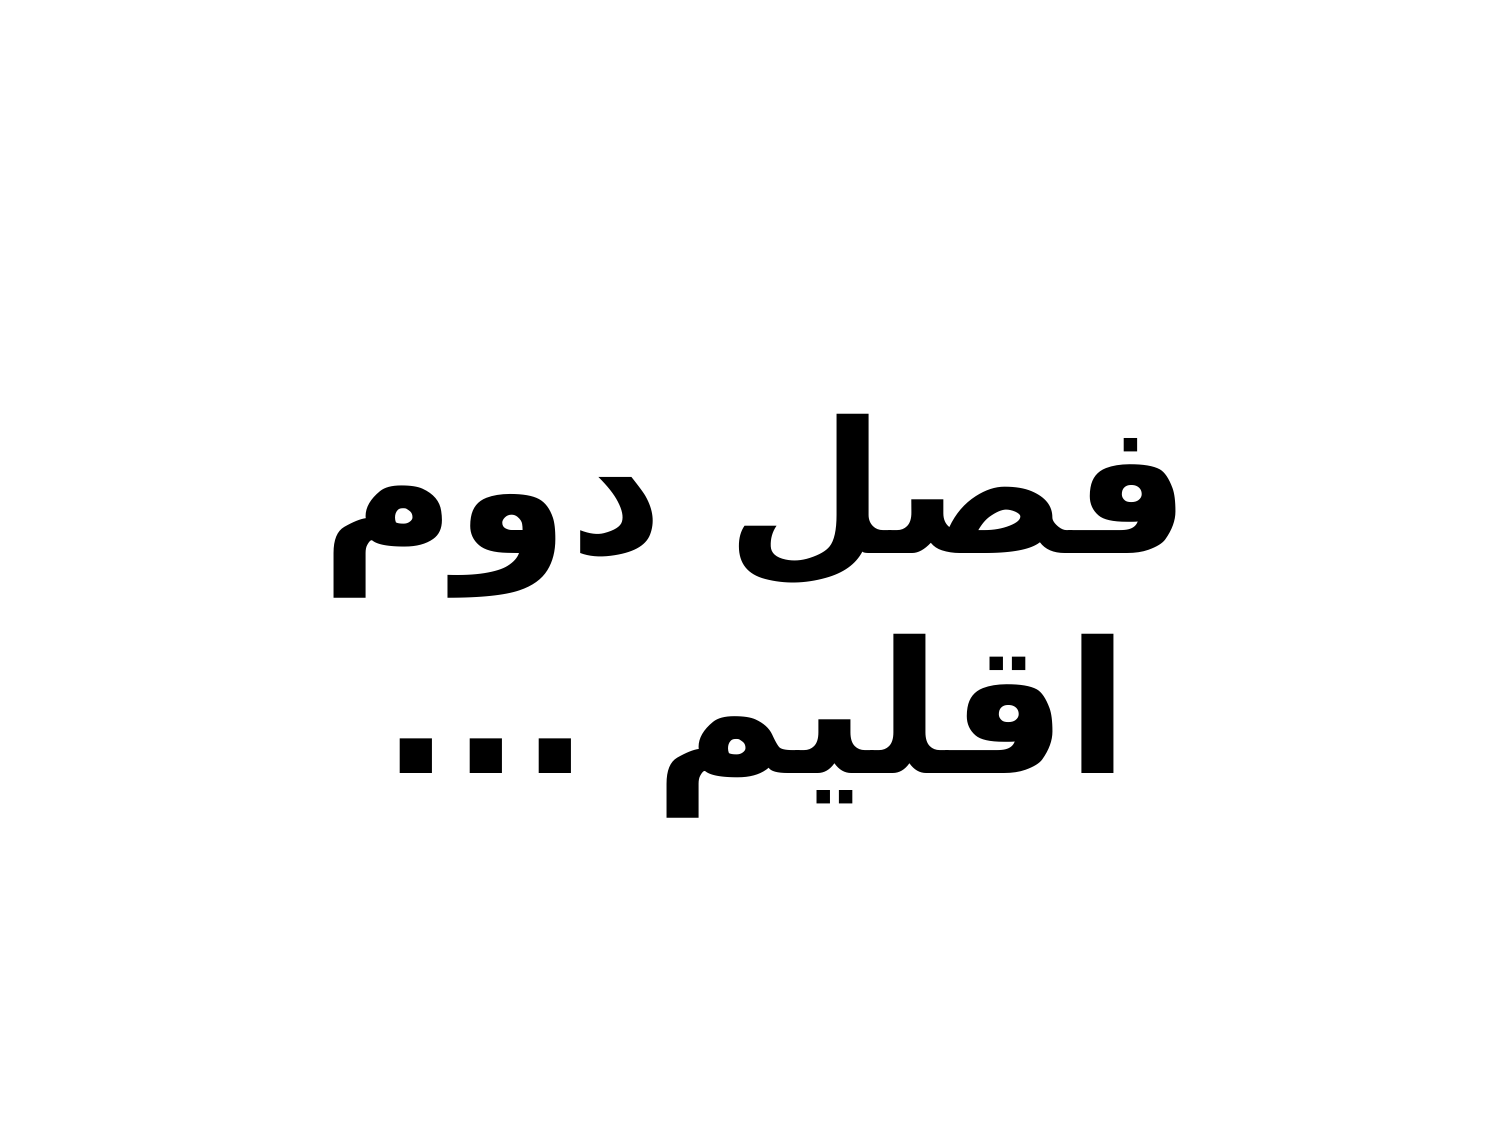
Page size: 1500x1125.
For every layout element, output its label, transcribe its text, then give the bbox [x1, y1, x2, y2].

title فصل دوم اقلیم ... [262, 362, 1250, 900]
